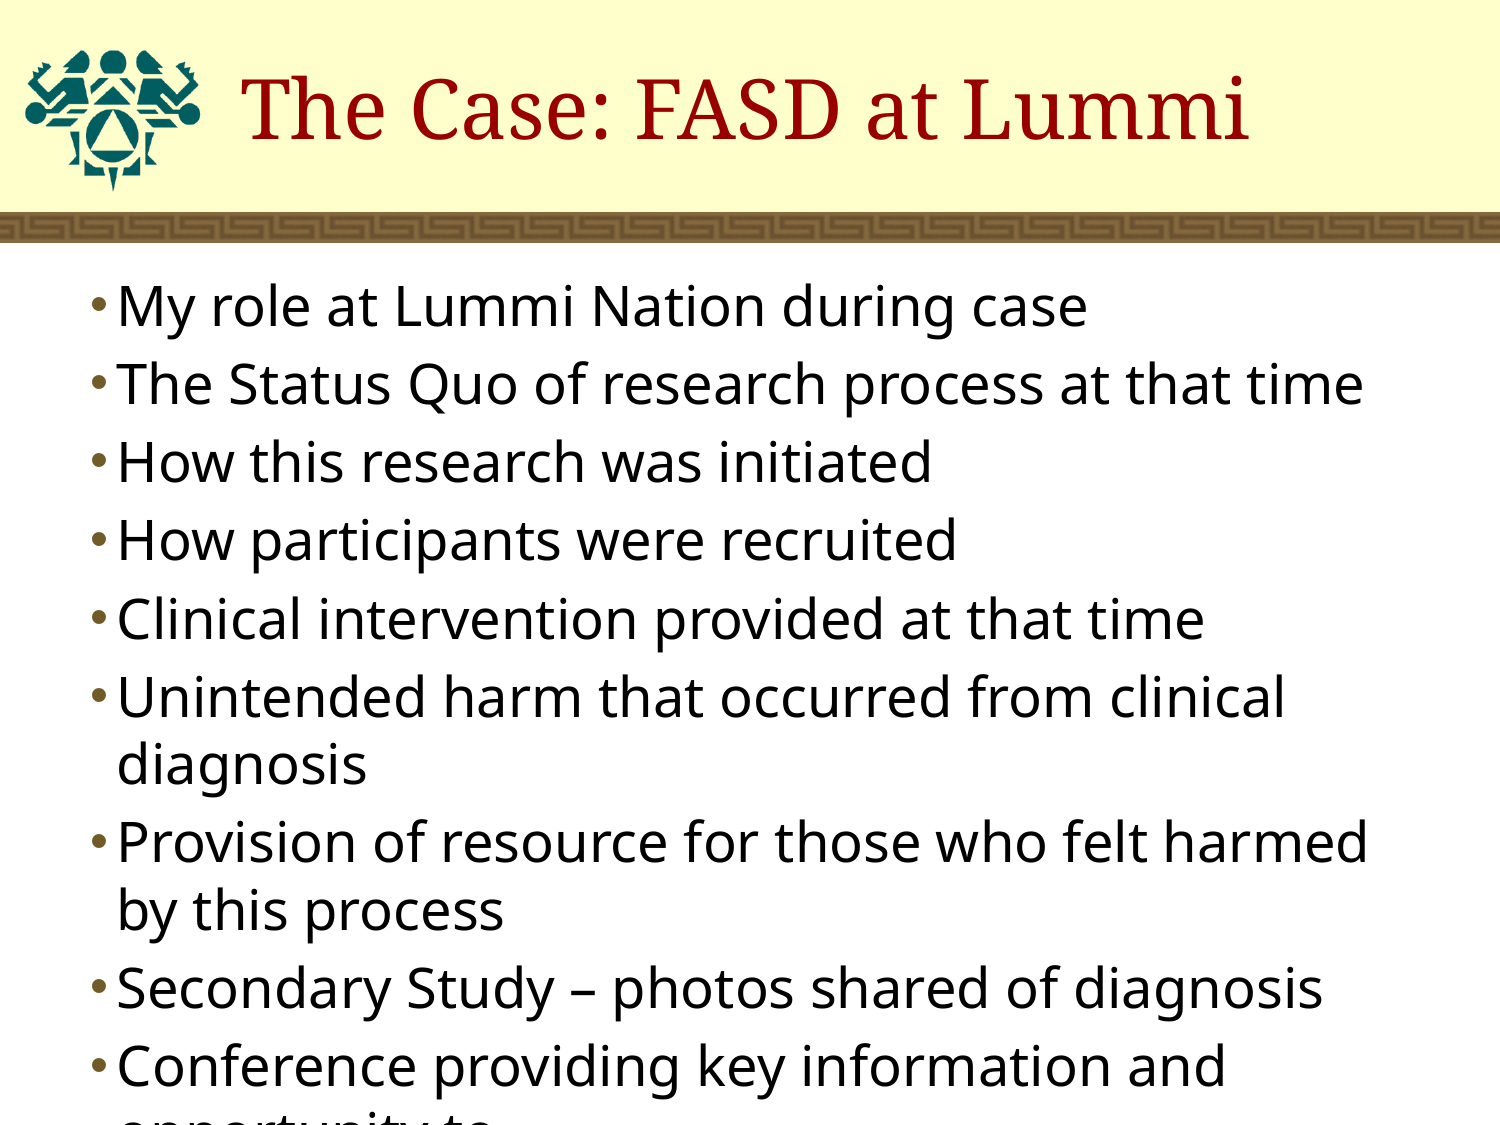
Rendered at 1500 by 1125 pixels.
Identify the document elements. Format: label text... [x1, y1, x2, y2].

list My role at Lummi Nation during case The Status Quo of research process at that time How this research was initiated How participants were recruited Clinical intervention provided at that time Unintended harm that occurred from clinical diagnosis Provision of resource for those who felt harmed by this process Secondary Study – photos shared of diagnosis Conference providing key information and opportunity to [74, 262, 1426, 1125]
title The Case: FASD at Lummi [224, 12, 1426, 201]
picture [12, 37, 213, 206]
picture [0, 212, 1500, 243]
